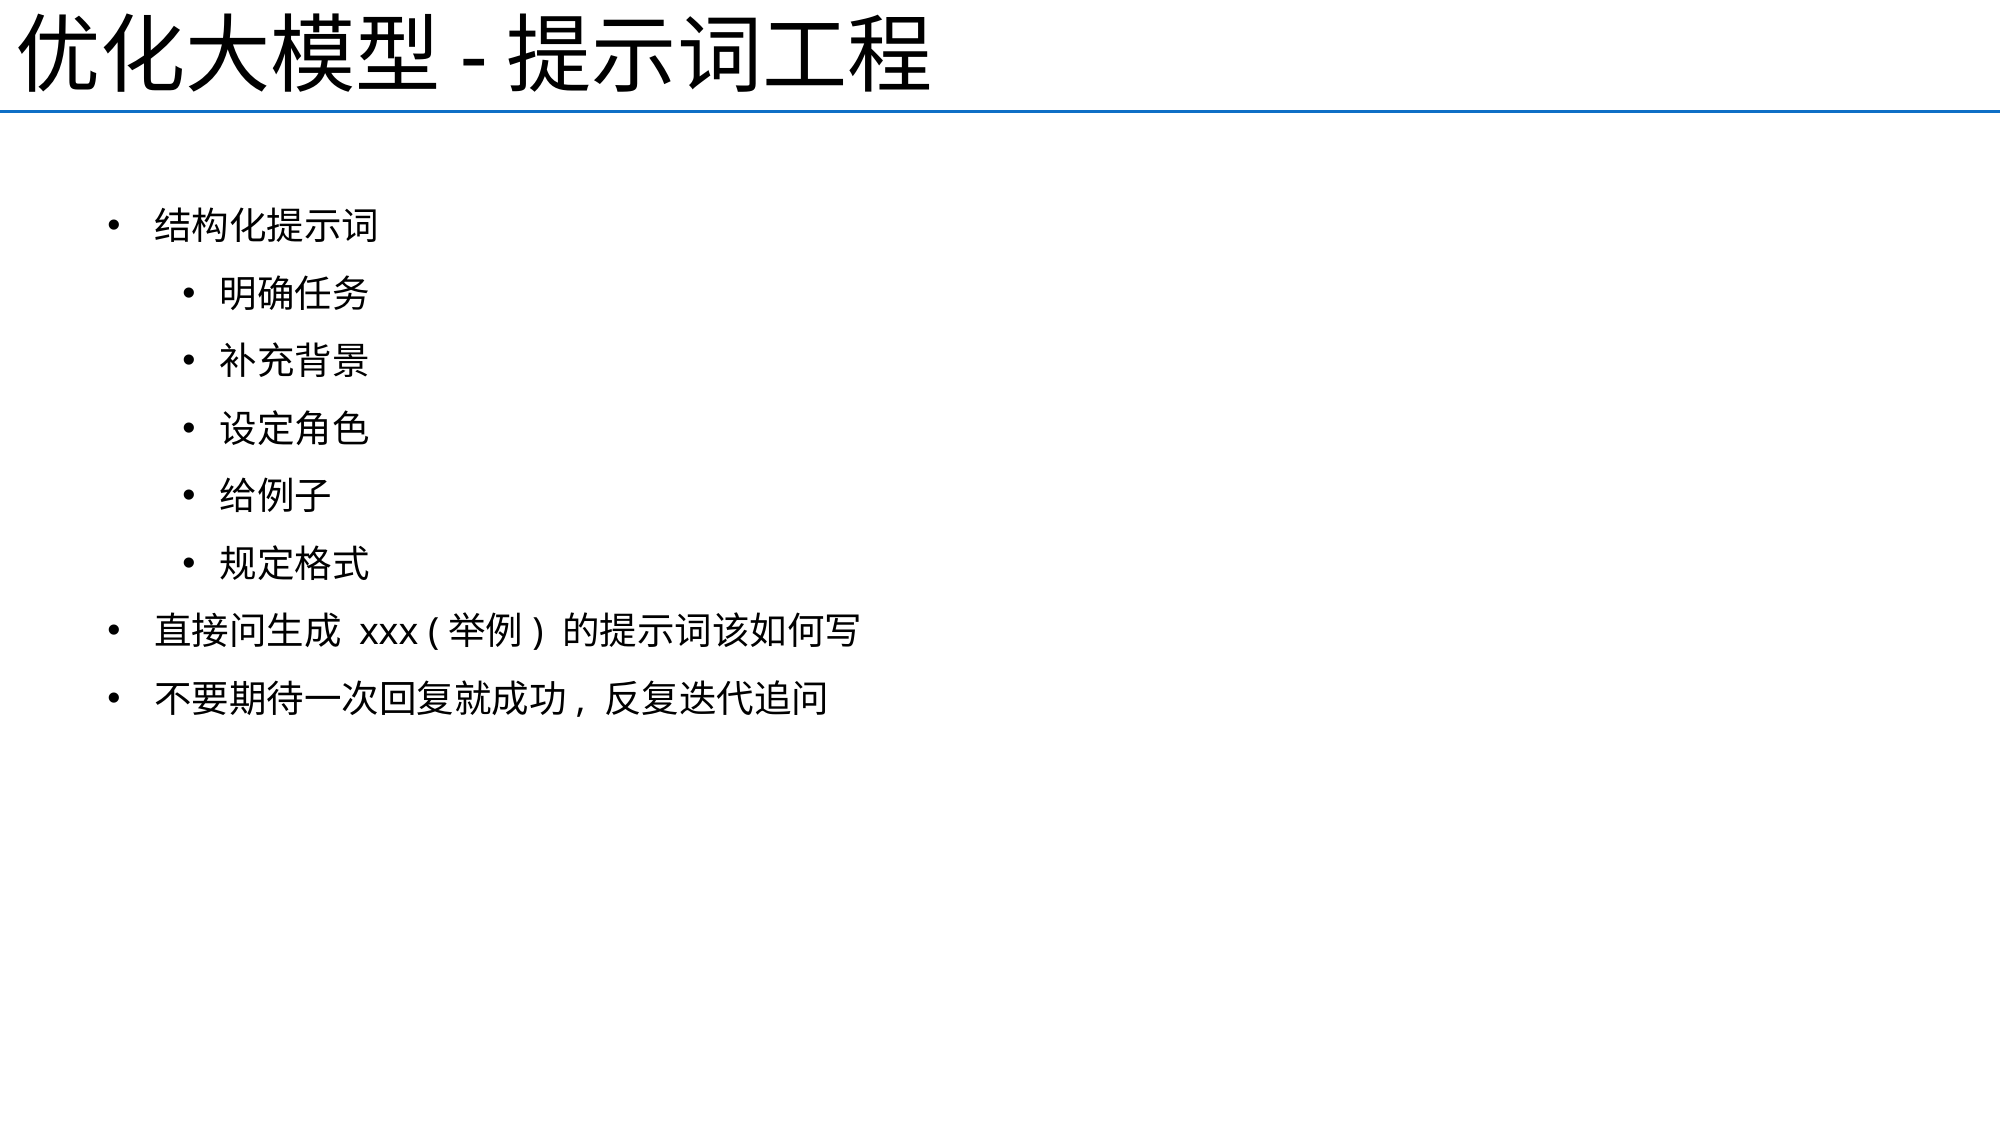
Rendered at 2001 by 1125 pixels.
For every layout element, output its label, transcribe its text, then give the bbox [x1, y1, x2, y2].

title 优化大模型-提示词工程 [0, 3, 1725, 110]
text_box 结构化提示词 明确任务 补充背景 设定角色 给例子 规定格式 直接问生成 xxx (举例) 的提示词该如何写 不要期待一次回复就成功, 反复迭代追问 [92, 172, 1989, 728]
